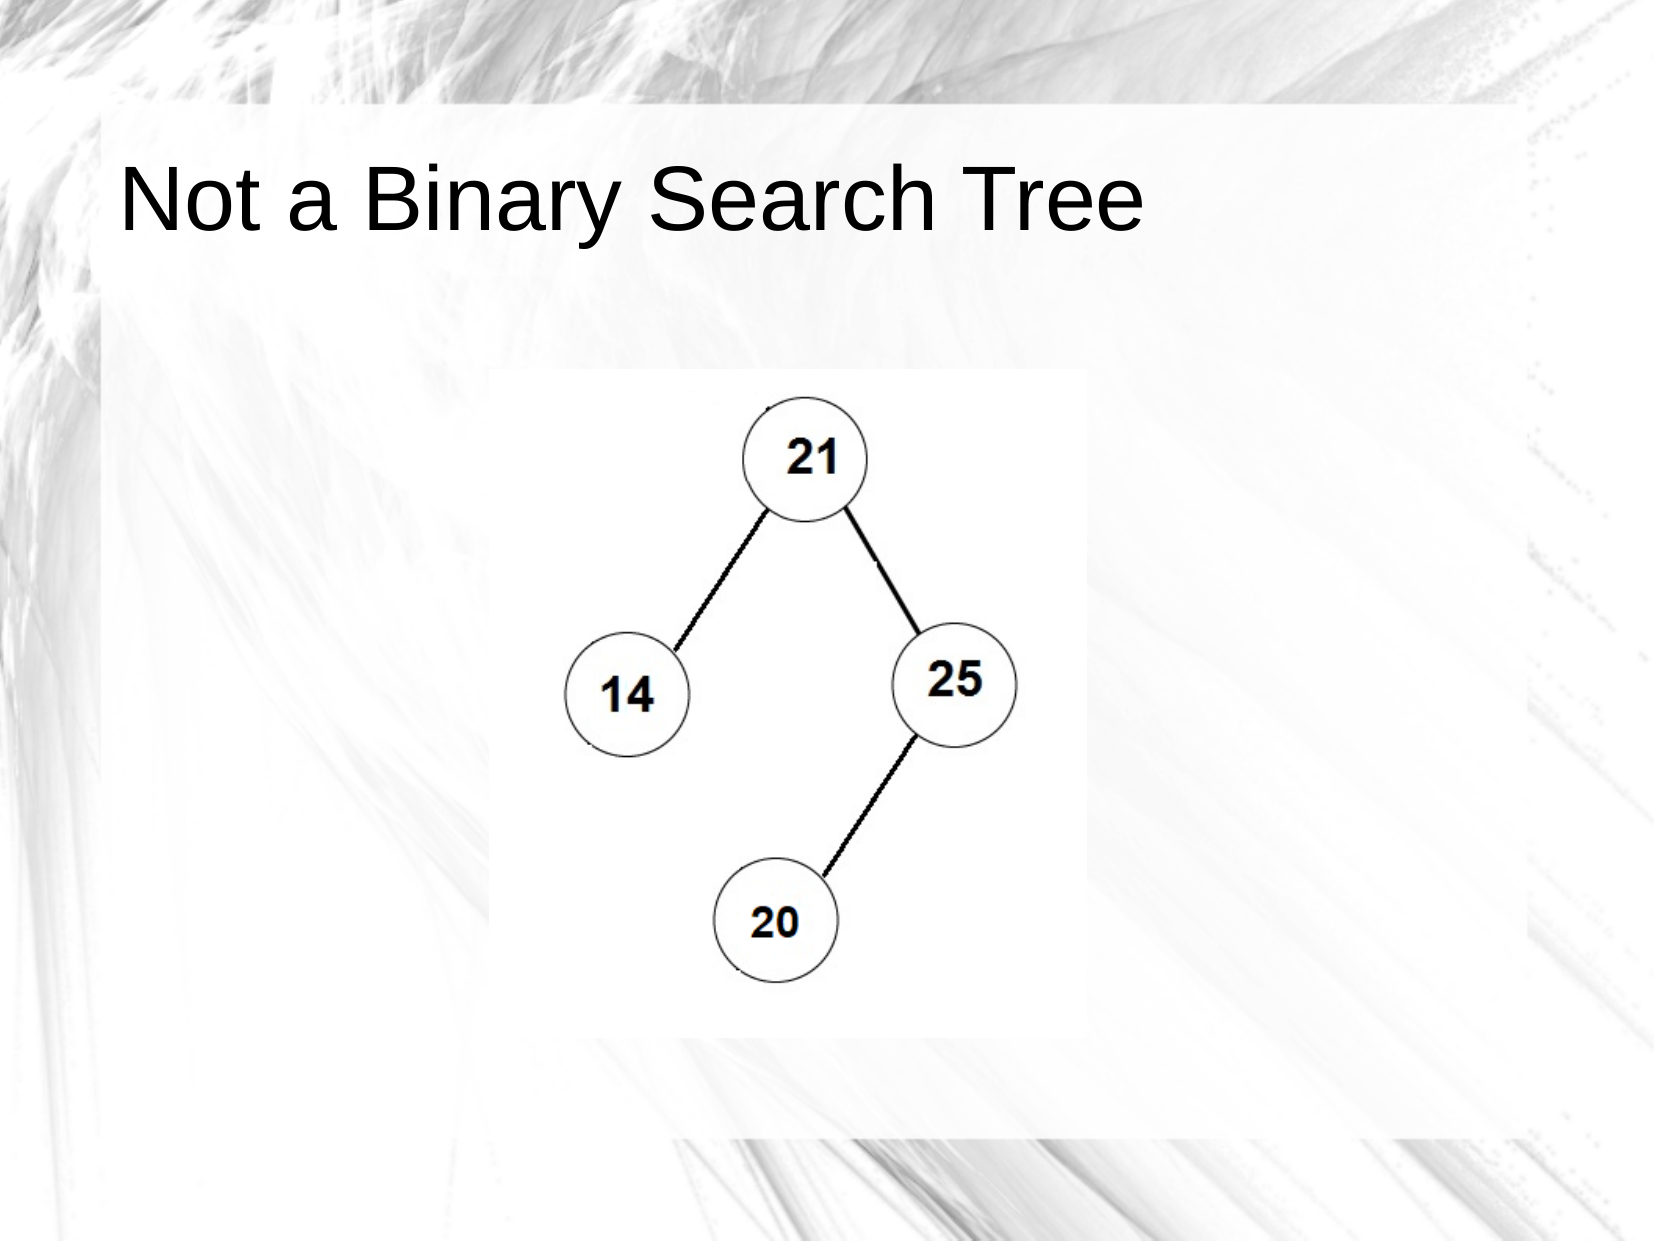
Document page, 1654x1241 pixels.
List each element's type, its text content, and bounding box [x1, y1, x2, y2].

title Not a Binary Search Tree [118, 93, 1506, 299]
picture [0, 0, 1654, 1241]
